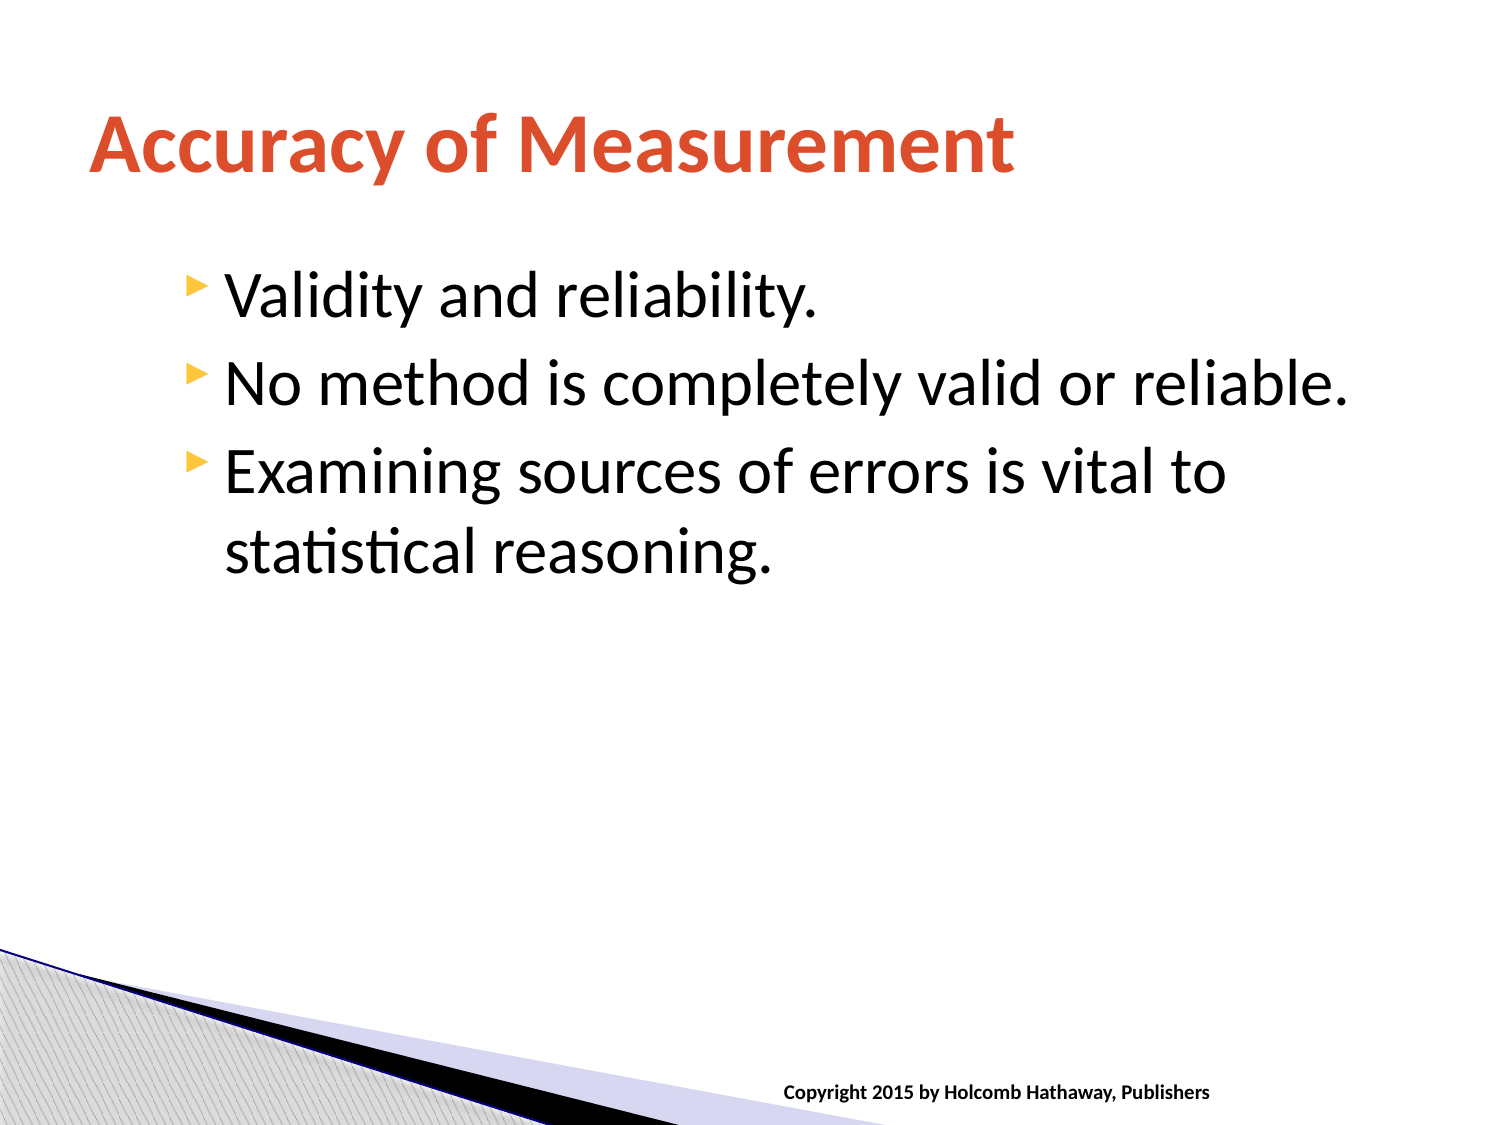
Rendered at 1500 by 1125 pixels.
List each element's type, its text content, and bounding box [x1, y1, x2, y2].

list Validity and reliability. No method is completely valid or reliable. Examining sources of errors is vital to statistical reasoning. [150, 243, 1438, 986]
title Accuracy of Measurement [75, 45, 1425, 233]
footer Copyright 2015 by Holcomb Hathaway, Publishers [718, 1051, 1225, 1112]
